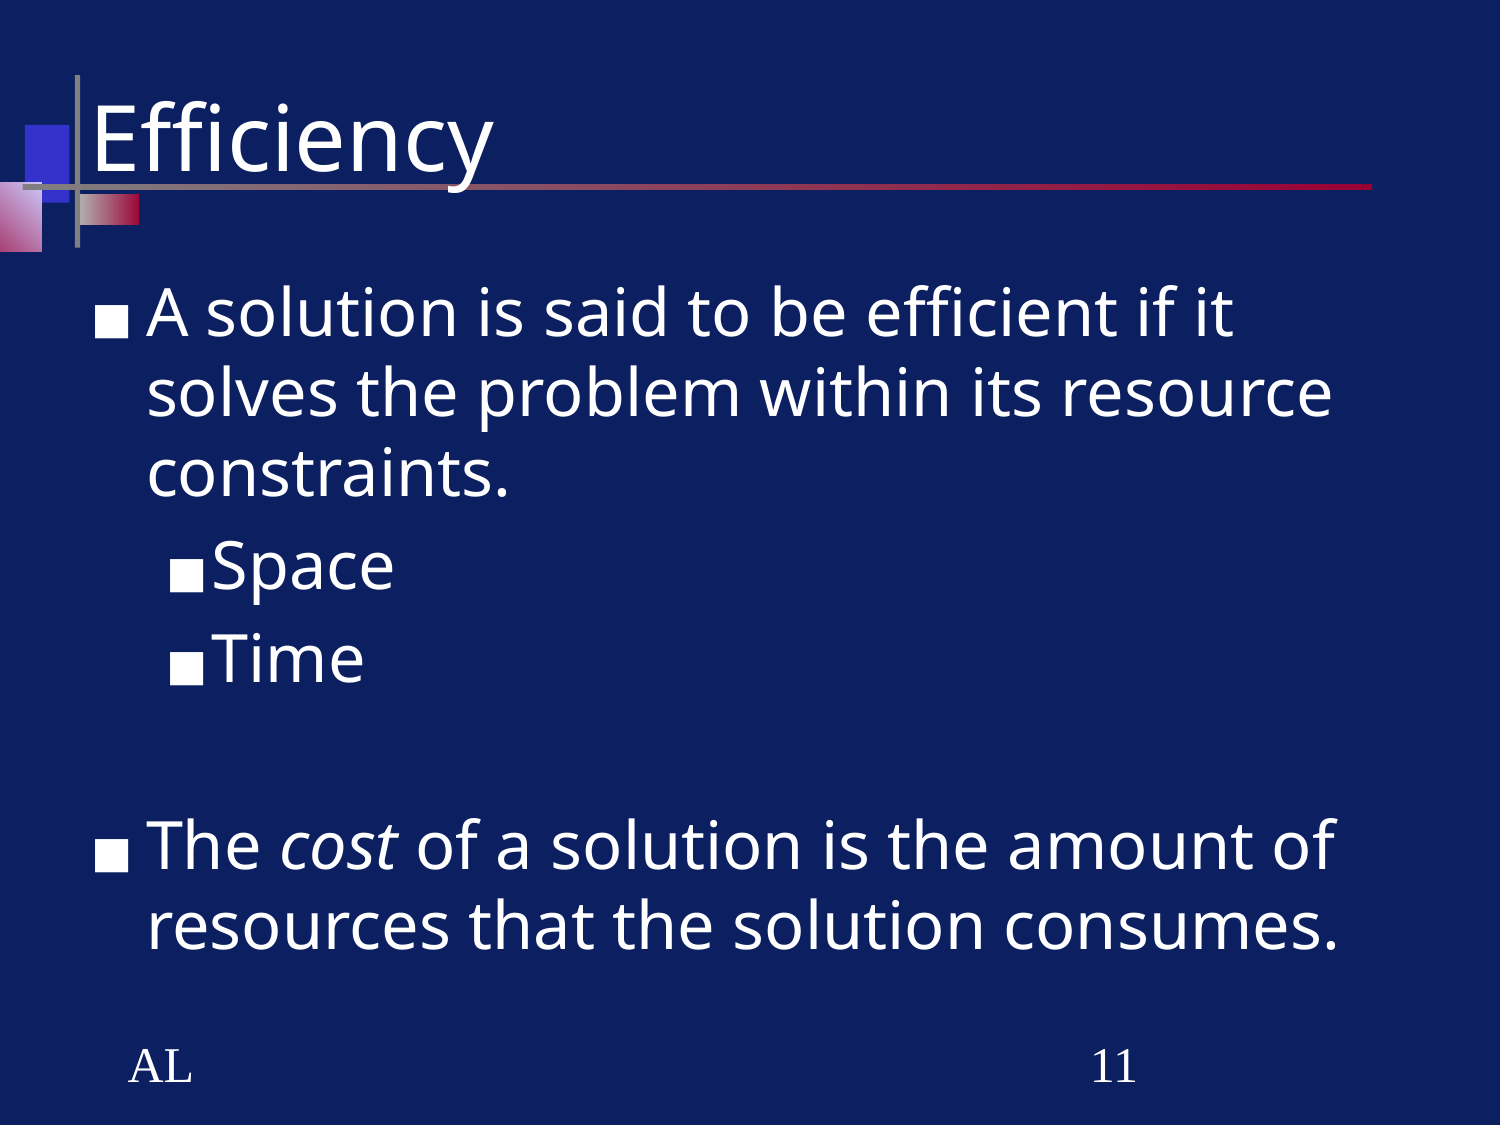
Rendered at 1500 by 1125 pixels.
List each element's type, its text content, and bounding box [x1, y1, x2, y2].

slide_number AL [112, 1025, 425, 1100]
slide_number ‹#› [1074, 1025, 1388, 1100]
title Efficiency [74, 59, 1425, 210]
list A solution is said to be efficient if it solves the problem within its resource constraints. Space Time The cost of a solution is the amount of resources that the solution consumes. [74, 262, 1425, 1012]
